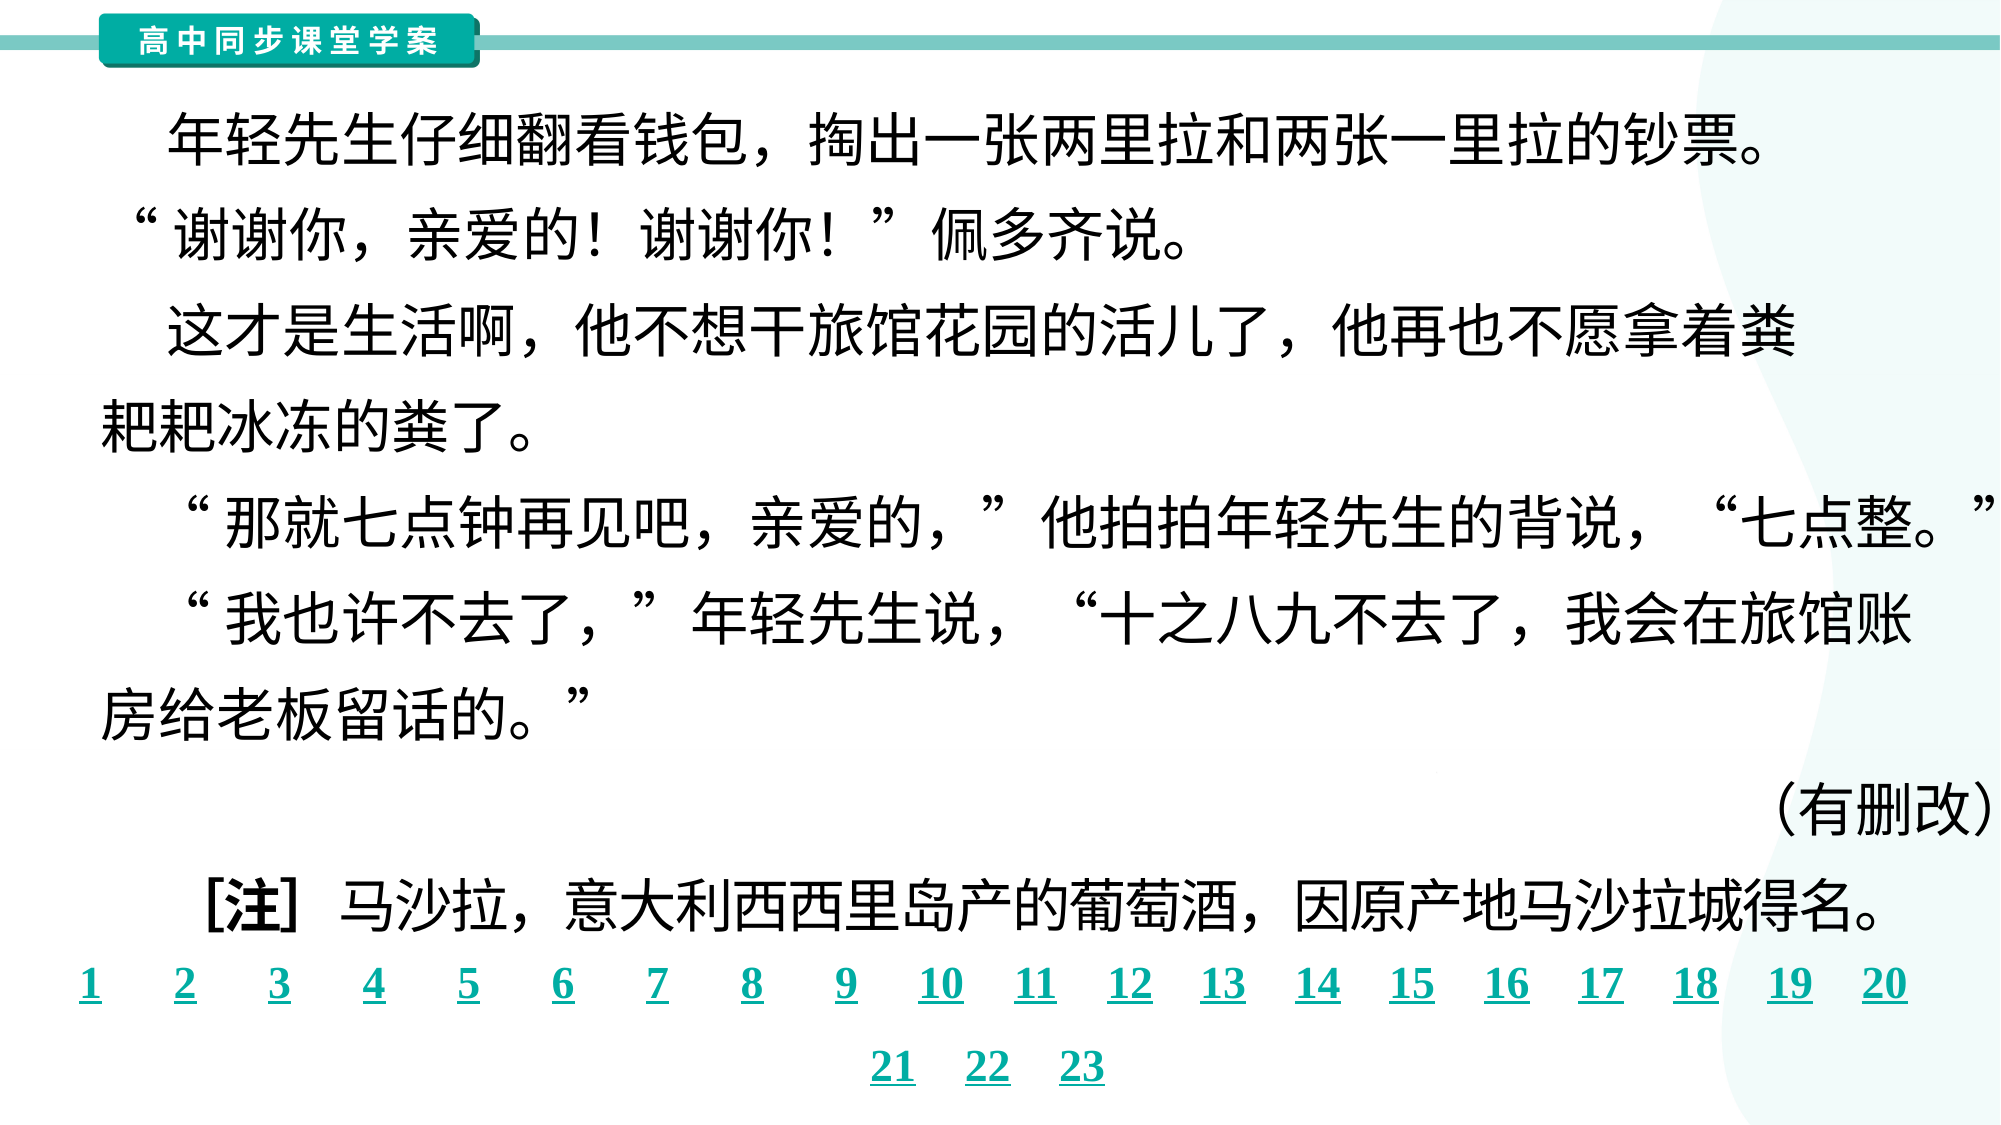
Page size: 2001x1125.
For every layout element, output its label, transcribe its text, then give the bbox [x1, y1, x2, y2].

text_box 年轻先生仔细翻看钱包，掏出一张两里拉和两张一里拉的钞票。 “谢谢你，亲爱的！谢谢你！”佩多齐说。 这才是生活啊，他不想干旅馆花园的活儿了，他再也不愿拿着粪 耙耙冰冻的粪了。 “那就七点钟再见吧，亲爱的，”他拍拍年轻先生的背说，“七点整。” “我也许不去了，”年轻先生说，“十之八九不去了，我会在旅馆账 房给老板留话的。” （有删改） ［注］马沙拉，意大利西西里岛产的葡萄酒，因原产地马沙拉城得名。 [100, 76, 1899, 940]
picture [0, 0, 2000, 1125]
